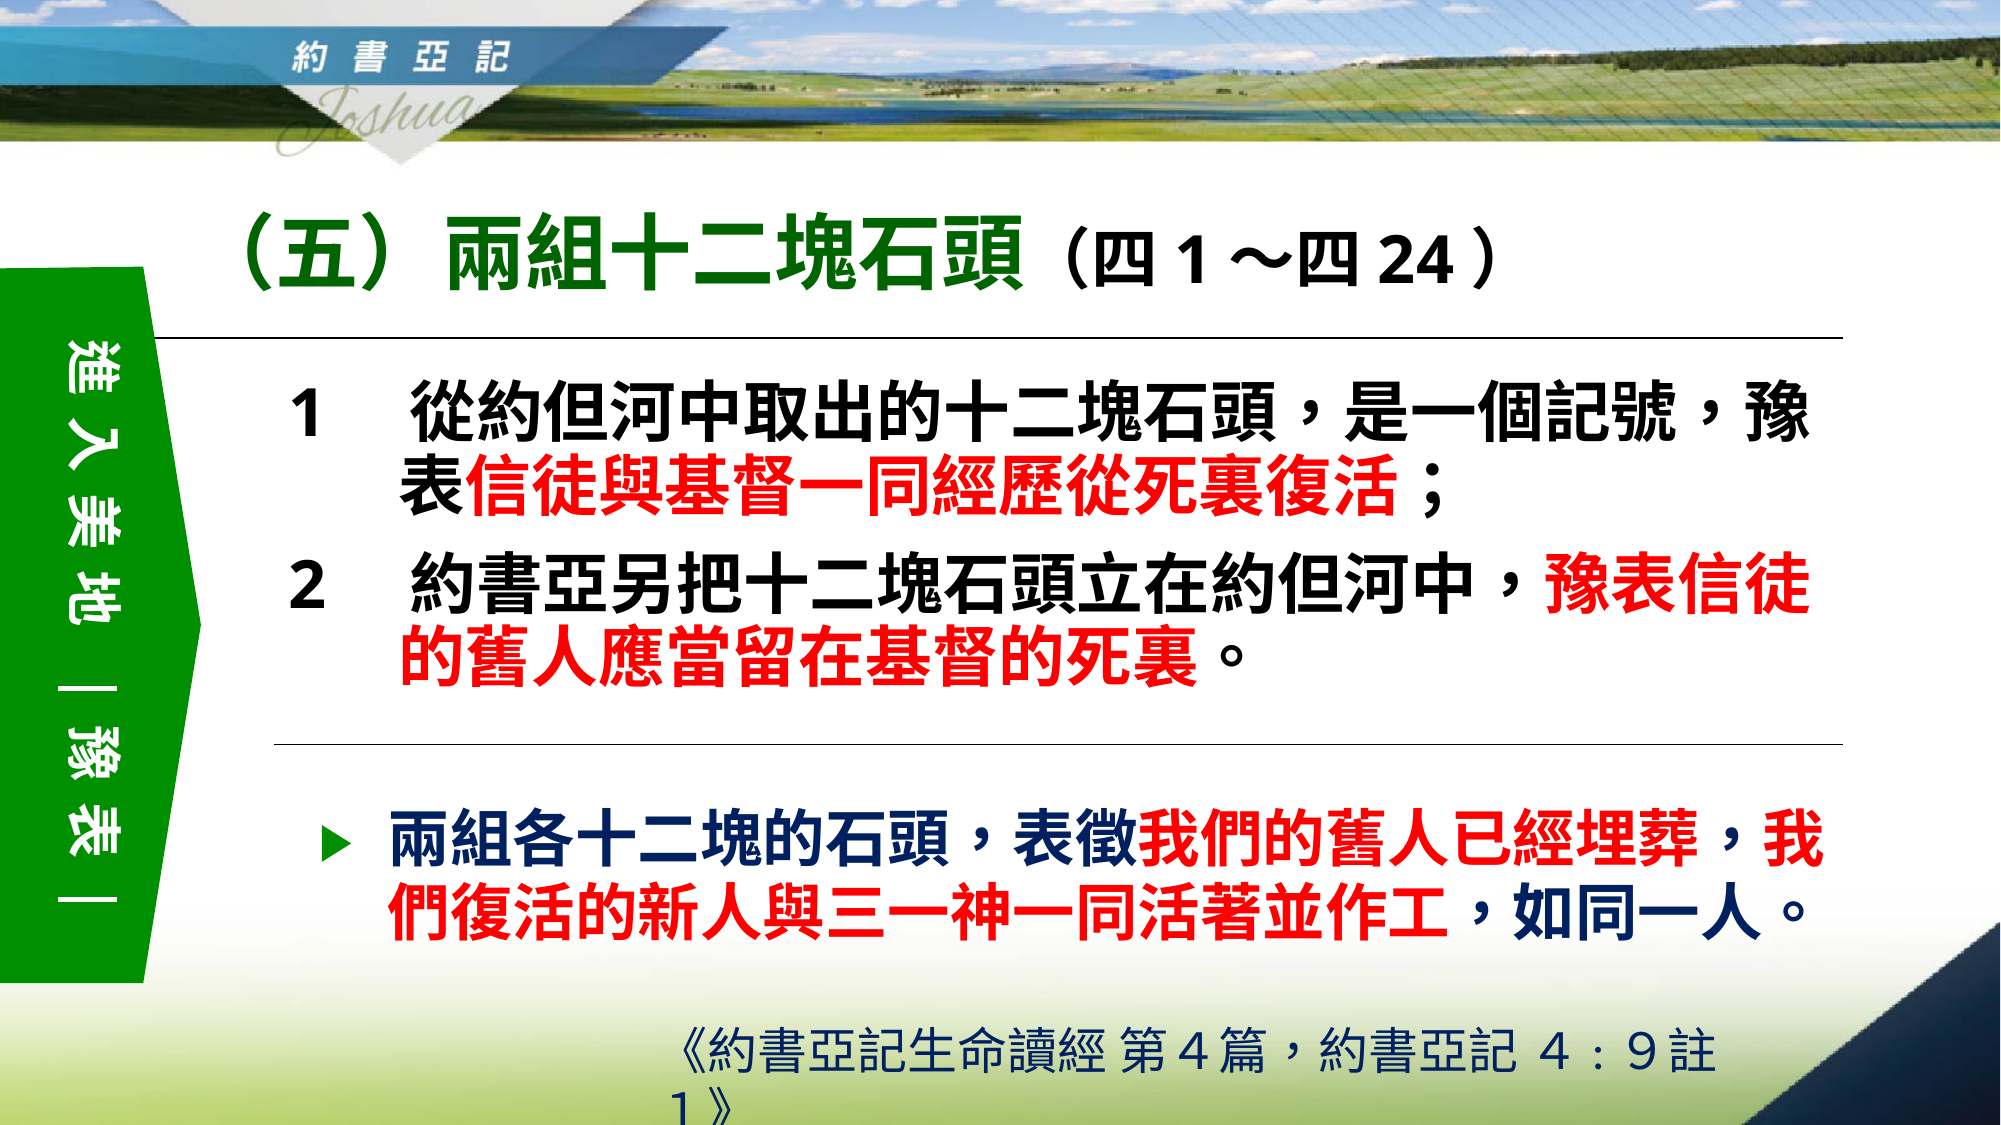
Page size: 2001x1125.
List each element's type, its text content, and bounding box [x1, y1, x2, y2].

text_box 《約書亞記生命讀經 第４篇，約書亞記 ４:９註１》 [642, 1011, 1771, 1125]
picture [0, 0, 2001, 1125]
text_box 1 從約但河中取出的十二塊石頭，是一個記號，豫表信徒與基督一同經歷從死裏復活； 2 約書亞另把十二塊石頭立在約但河中，豫表信徒的舊人應當留在基督的死裏。 [273, 369, 1847, 703]
text_box [0, 265, 202, 985]
text_box 兩組各十二塊的石頭，表徵我們的舊人已經埋葬，我們復活的新人與三一神一同活著並作工，如同一人。 [373, 793, 1863, 955]
text_box 進入美地 豫表 [38, 324, 137, 918]
text_box [320, 823, 354, 864]
text_box （五）兩組十二塊石頭（四1～四24） [177, 192, 1576, 308]
